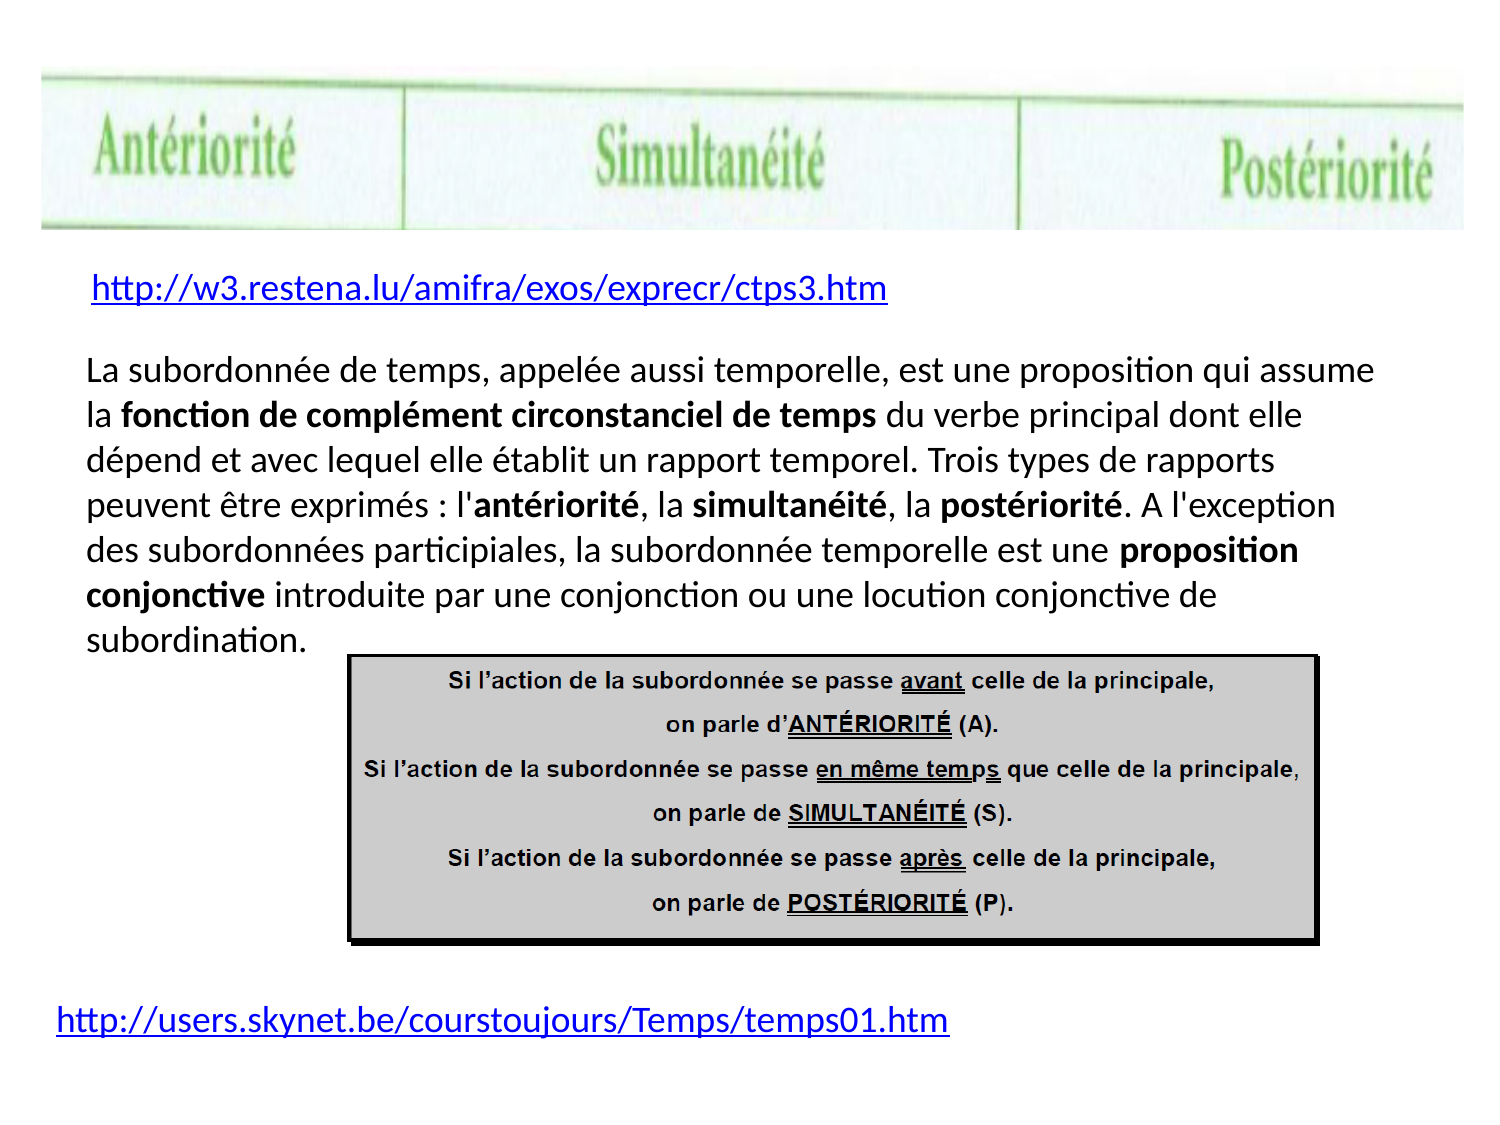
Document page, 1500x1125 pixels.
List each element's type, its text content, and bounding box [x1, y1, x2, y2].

picture [341, 644, 1330, 960]
text_box La subordonnée de temps, appelée aussi temporelle, est une proposition qui assume la fonction de complément circonstanciel de temps du verbe principal dont elle dépend et avec lequel elle établit un rapport temporel. Trois types de rapports peuvent être exprimés : l'antériorité, la simultanéité, la postériorité. A l'exception des subordonnées participiales, la subordonnée temporelle est une proposition conjonctive introduite par une conjonction ou une locution conjonctive de subordination. [71, 338, 1412, 668]
text_box http://w3.restena.lu/amifra/exos/exprecr/ctps3.htm [76, 255, 916, 338]
picture [40, 66, 1464, 230]
text_box http://users.skynet.be/courstoujours/Temps/temps01.htm [41, 987, 1329, 1093]
